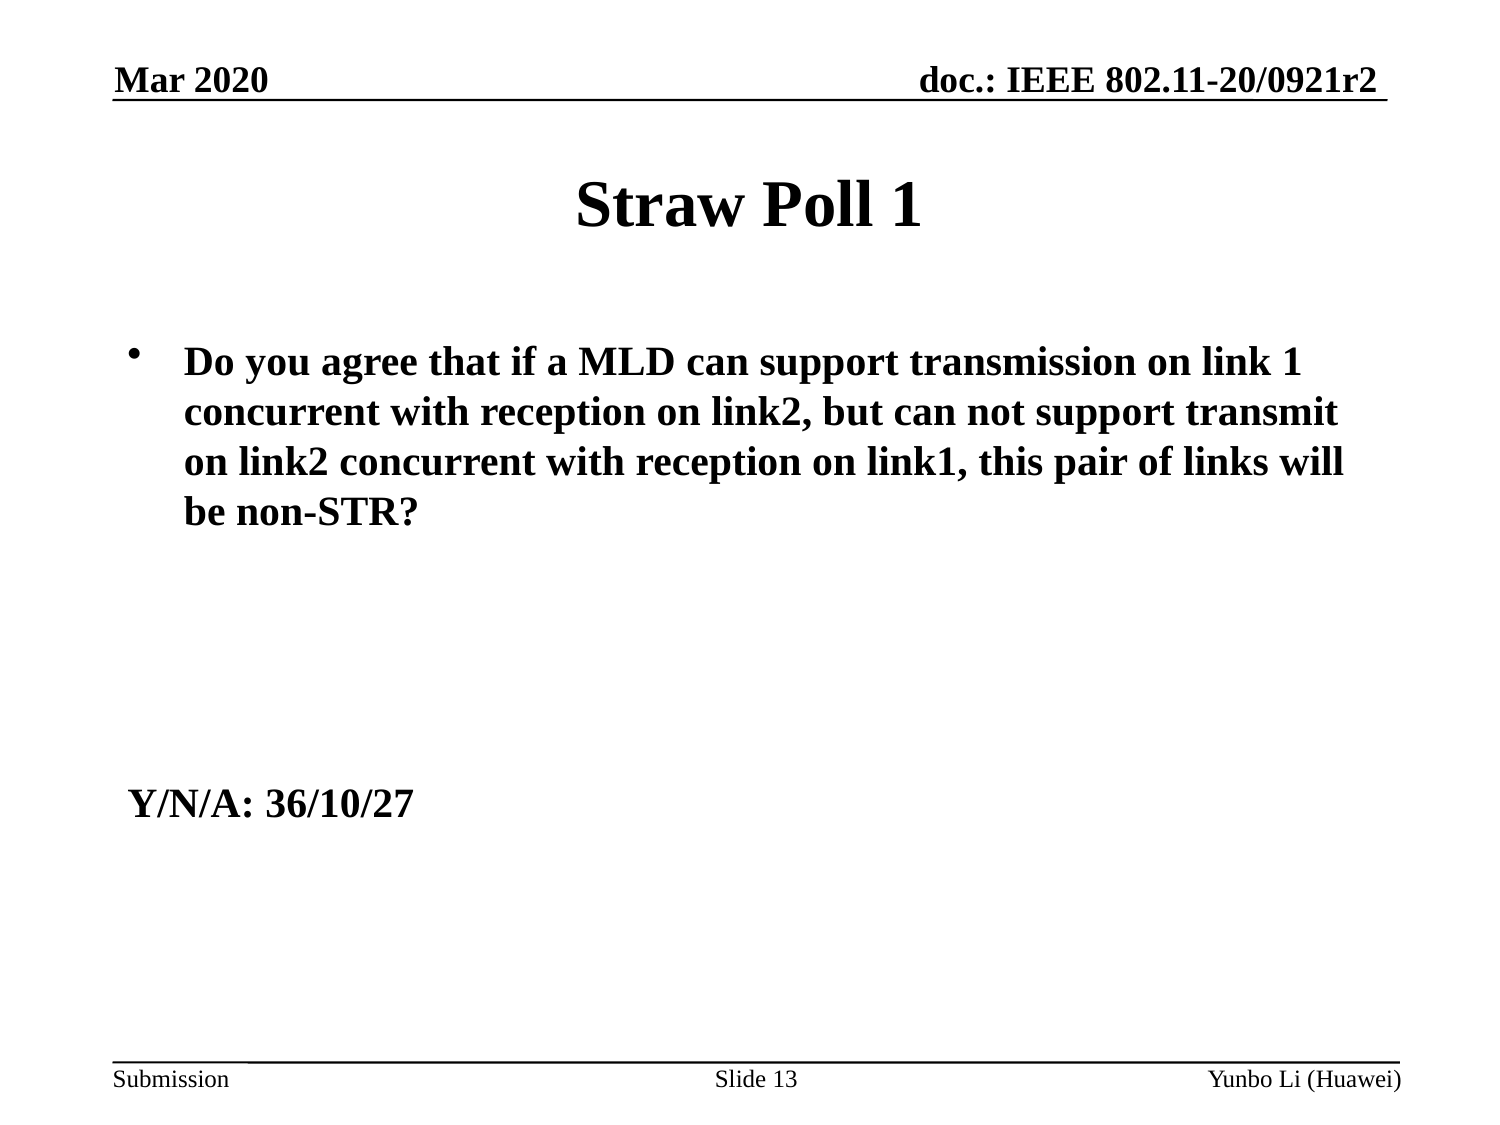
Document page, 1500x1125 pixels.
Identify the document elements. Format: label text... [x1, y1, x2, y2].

slide_number Slide 13 [712, 1061, 800, 1093]
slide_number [114, 54, 271, 101]
footer Yunbo Li (Huawei) [1204, 1061, 1402, 1093]
list Do you agree that if a MLD can support transmission on link 1 concurrent with reception on link2, but can not support transmit on link2 concurrent with reception on link1, this pair of links will be non-STR? Y/N/A: 36/10/27 [112, 326, 1388, 1002]
title Straw Poll 1 [112, 112, 1388, 288]
